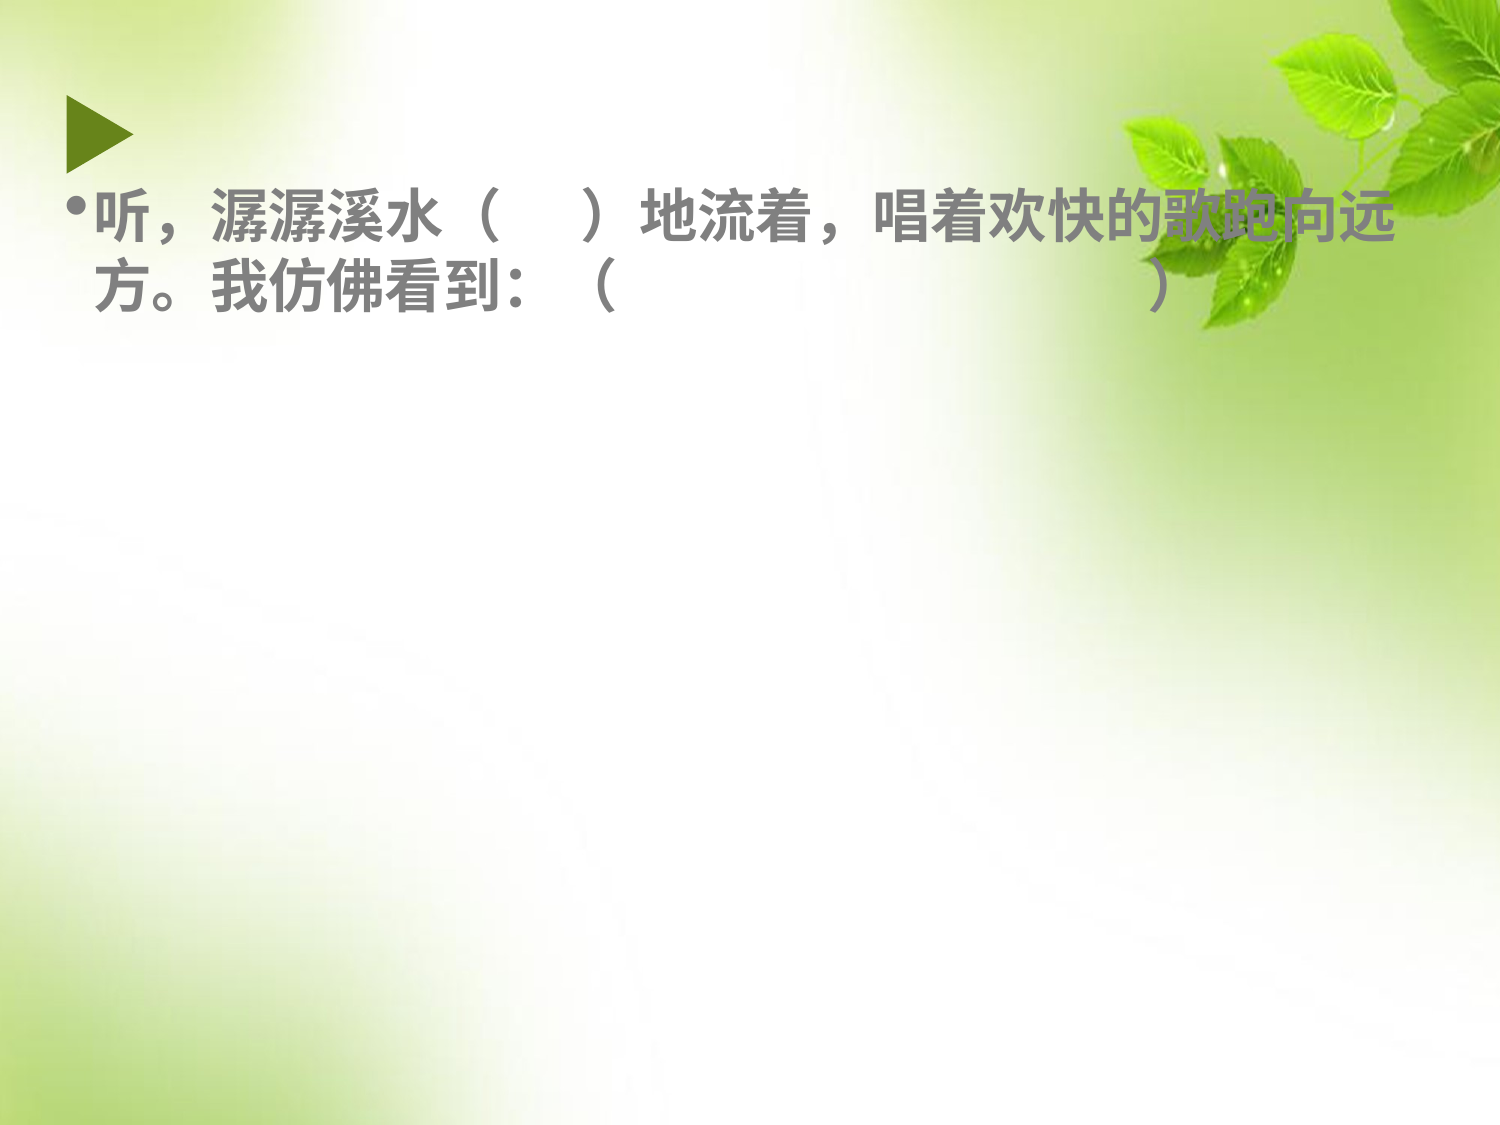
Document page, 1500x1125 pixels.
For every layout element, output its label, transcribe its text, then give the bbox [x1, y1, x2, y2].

picture [0, 0, 1500, 1125]
list 听，潺潺溪水（ ）地流着，唱着欢快的歌跑向远方。我仿佛看到：（ ） [49, 101, 1451, 1001]
